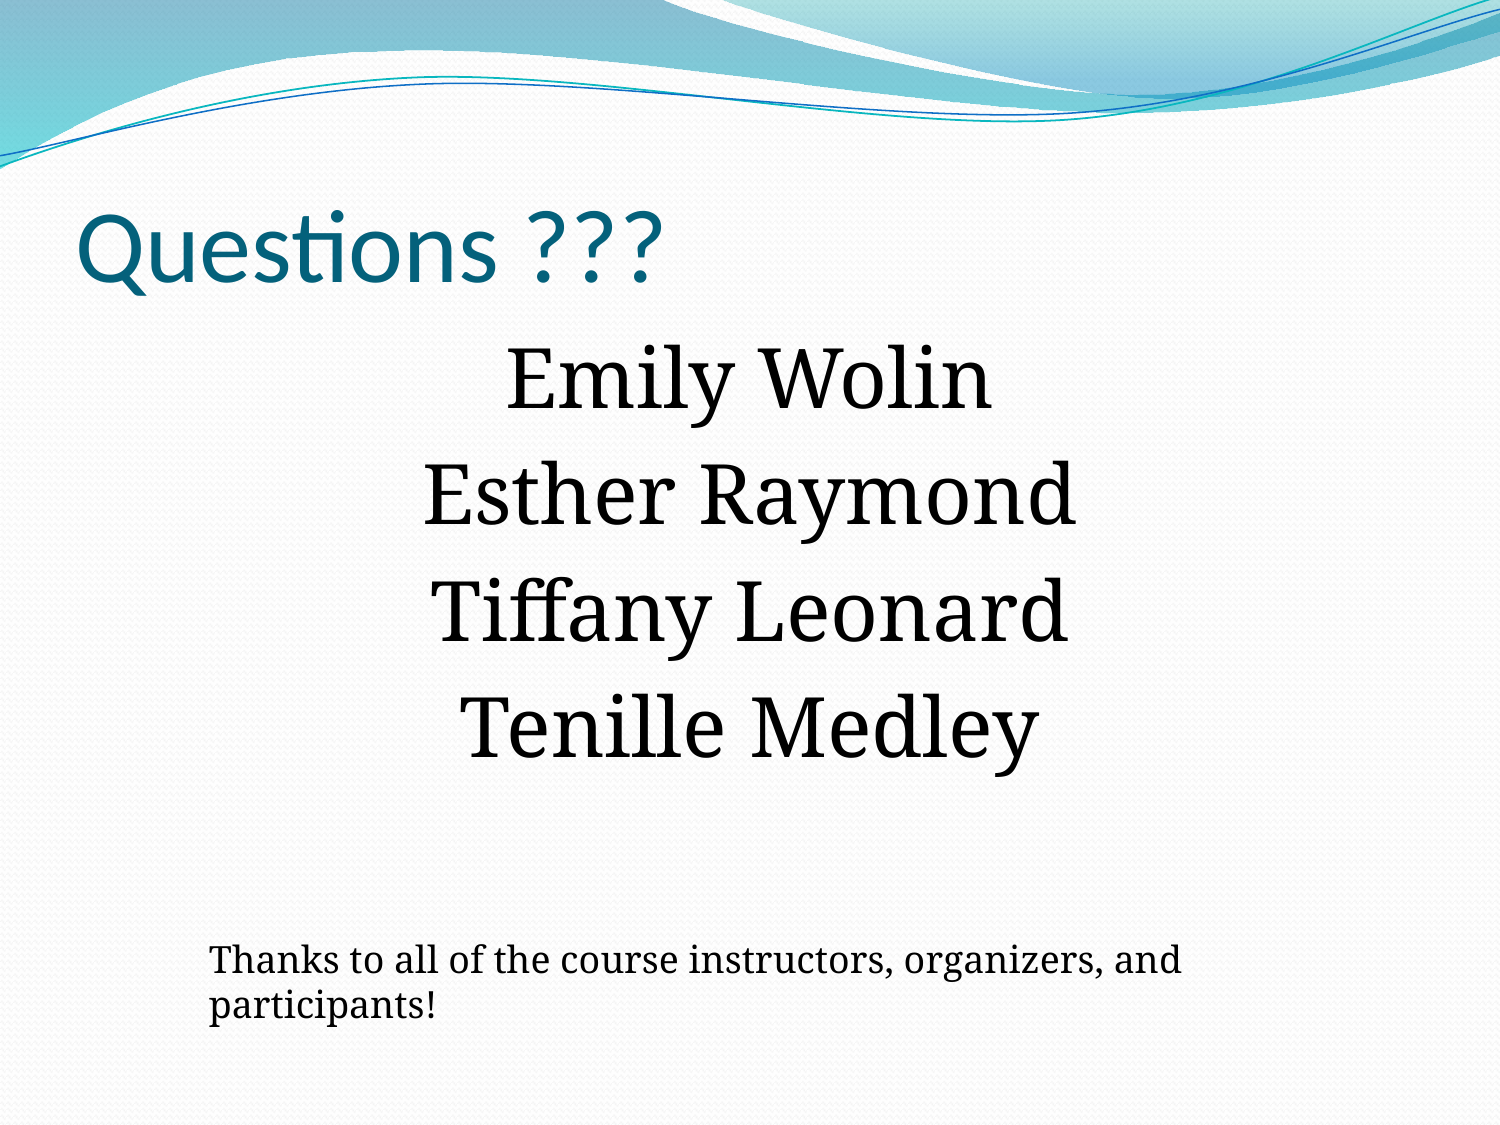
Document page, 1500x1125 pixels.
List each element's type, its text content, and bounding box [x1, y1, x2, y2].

text_box Thanks to all of the course instructors, organizers, and participants! [194, 928, 1389, 1033]
list Emily Wolin Esther Raymond Tiffany Leonard Tenille Medley [75, 317, 1425, 1038]
title Questions ??? [75, 115, 1425, 303]
